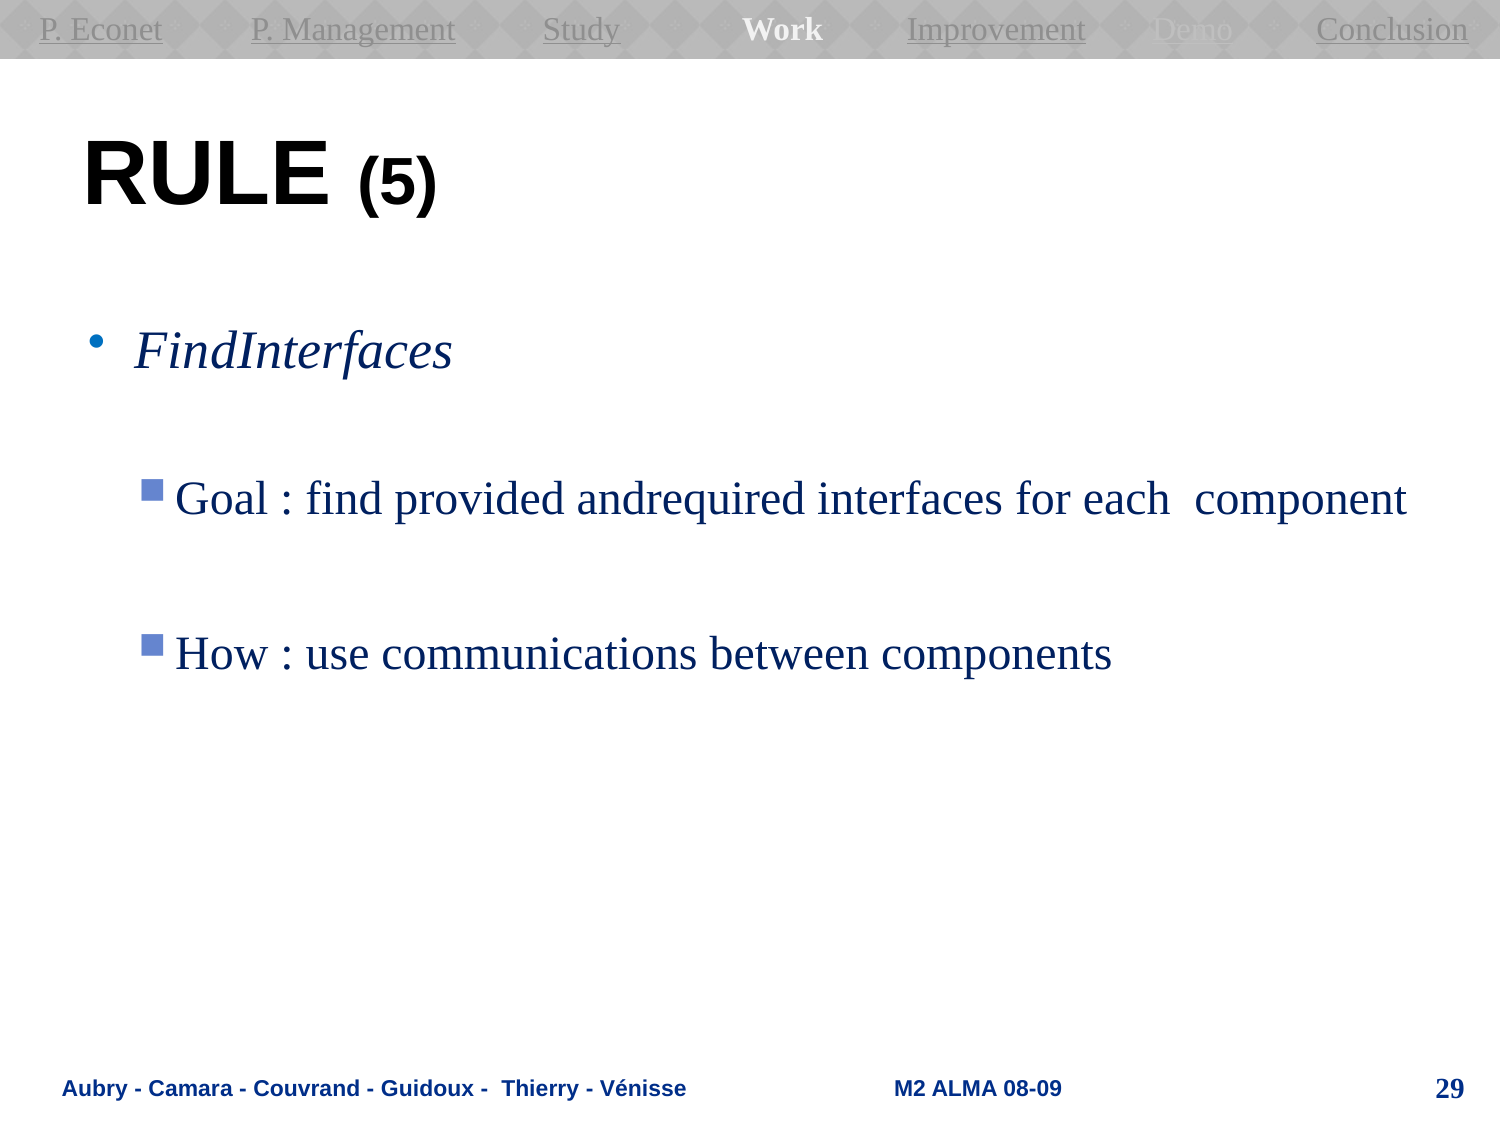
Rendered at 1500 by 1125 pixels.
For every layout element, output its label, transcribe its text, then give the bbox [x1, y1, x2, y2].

list FindInterfaces Goal : find provided andrequired interfaces for each component How : use communications between components [75, 306, 1442, 1043]
title Rule (5) [75, 105, 1263, 223]
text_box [22, 0, 1486, 56]
slide_number 29 [1368, 1066, 1465, 1104]
footer Aubry - Camara - Couvrand - Guidoux - Thierry - Vénisse M2 ALMA 08-09 [46, 1066, 1231, 1102]
